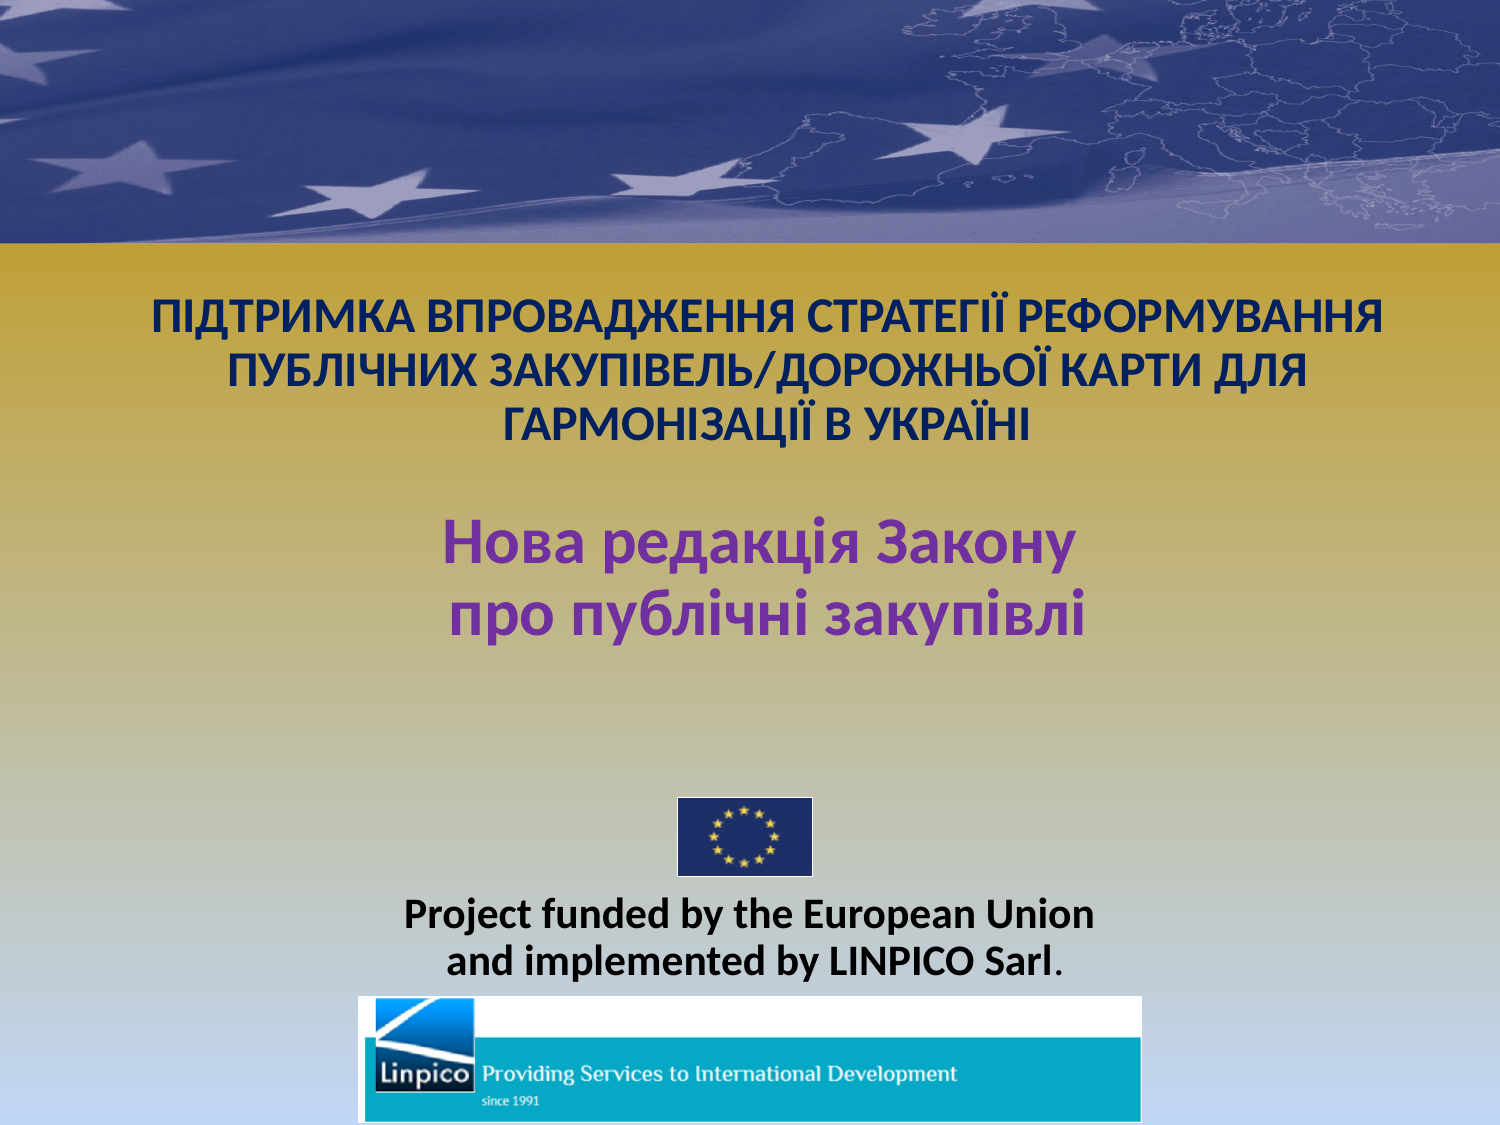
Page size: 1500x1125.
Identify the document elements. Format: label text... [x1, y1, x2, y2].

picture [677, 797, 813, 877]
picture [0, 0, 1500, 244]
title ПІДТРИМКА ВПРОВАДЖЕННЯ СТРАТЕГІЇ РЕФОРМУВАННЯ ПУБЛІЧНИХ ЗАКУПІВЕЛЬ/ДОРОЖНЬОЇ КАРТИ ДЛЯ ГАРМОНІЗАЦІЇ В УКРАЇНІ Нова редакція Закону про публічні закупівлі [88, 252, 1447, 657]
picture [358, 996, 1142, 1123]
subtitle Project funded by the European Union and implemented by LINPICO Sarl. [388, 811, 1112, 994]
